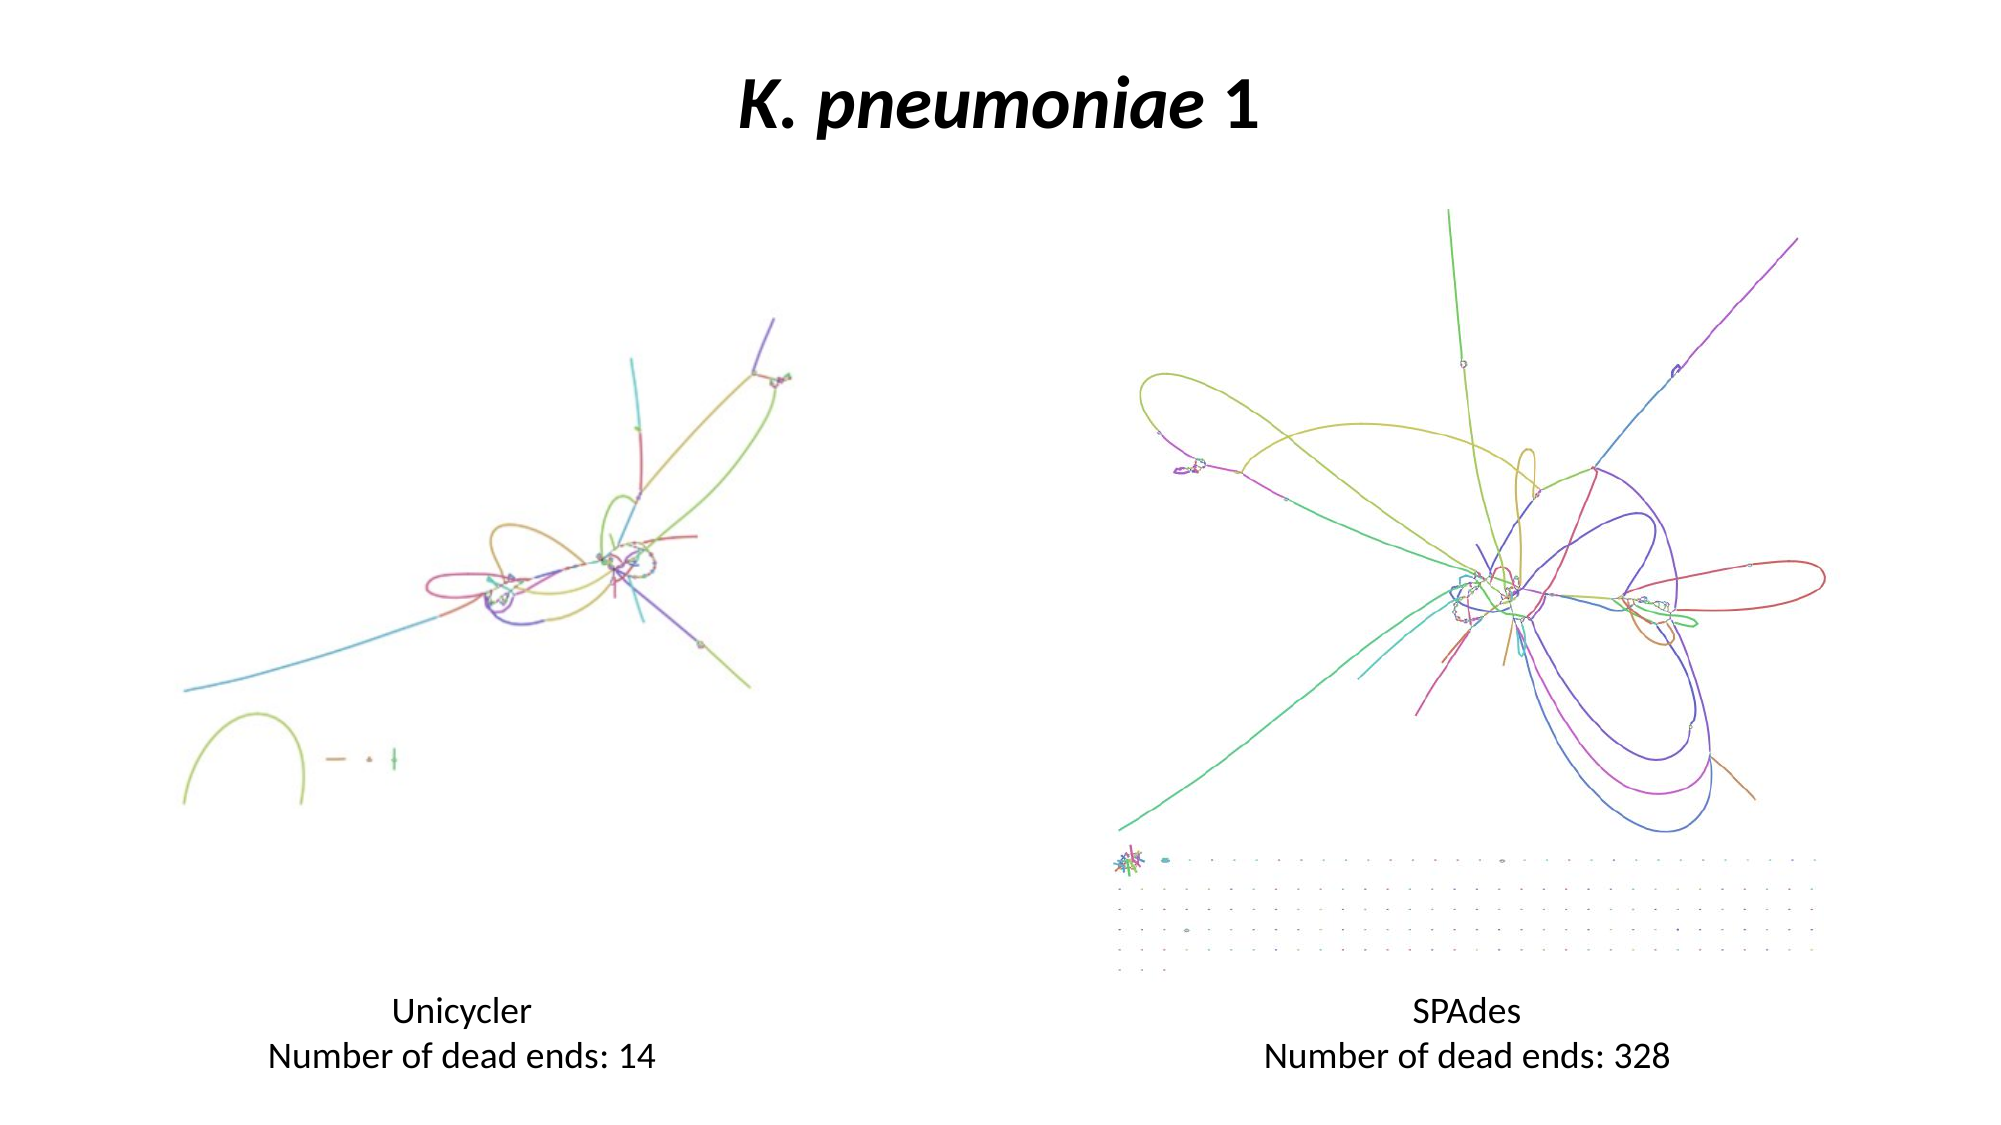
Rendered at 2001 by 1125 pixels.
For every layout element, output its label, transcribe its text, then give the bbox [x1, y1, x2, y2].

text_box SPAdes Number of dead ends: 328 [1248, 1009, 1686, 1084]
text_box K. pneumoniae 1 [723, 46, 1276, 151]
picture [152, 249, 825, 876]
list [1074, 170, 1864, 1009]
text_box Unicycler Number of dead ends: 14 [252, 979, 680, 1084]
